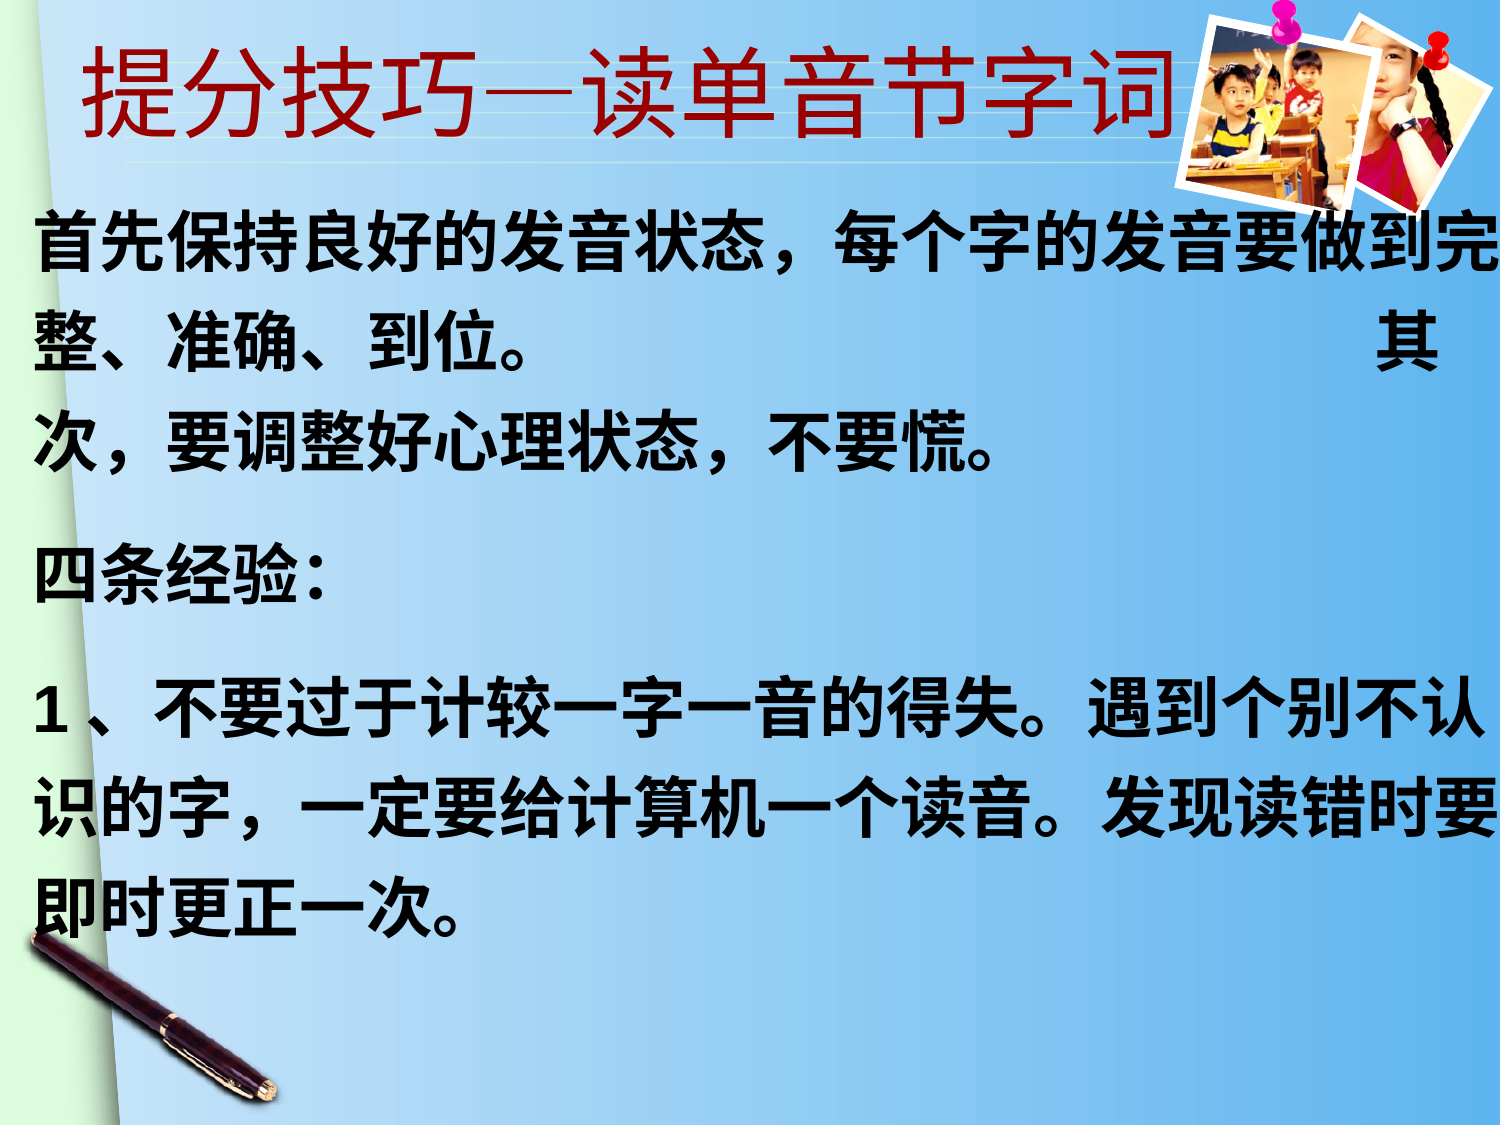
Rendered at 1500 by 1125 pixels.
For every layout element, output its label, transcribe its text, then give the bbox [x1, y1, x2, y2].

text_box 首先保持良好的发音状态，每个字的发音要做到完整、准确、到位。 其次，要调整好心理状态，不要慌。 四条经验： 1、不要过于计较一字一音的得失。遇到个别不认识的字，一定要给计算机一个读音。发现读错时要即时更正一次。 [17, 172, 1500, 954]
picture [0, 0, 288, 1125]
picture [1351, 22, 1484, 172]
picture [1247, 0, 1371, 172]
text_box 提分技巧—读单音节字词 [64, 0, 1247, 172]
